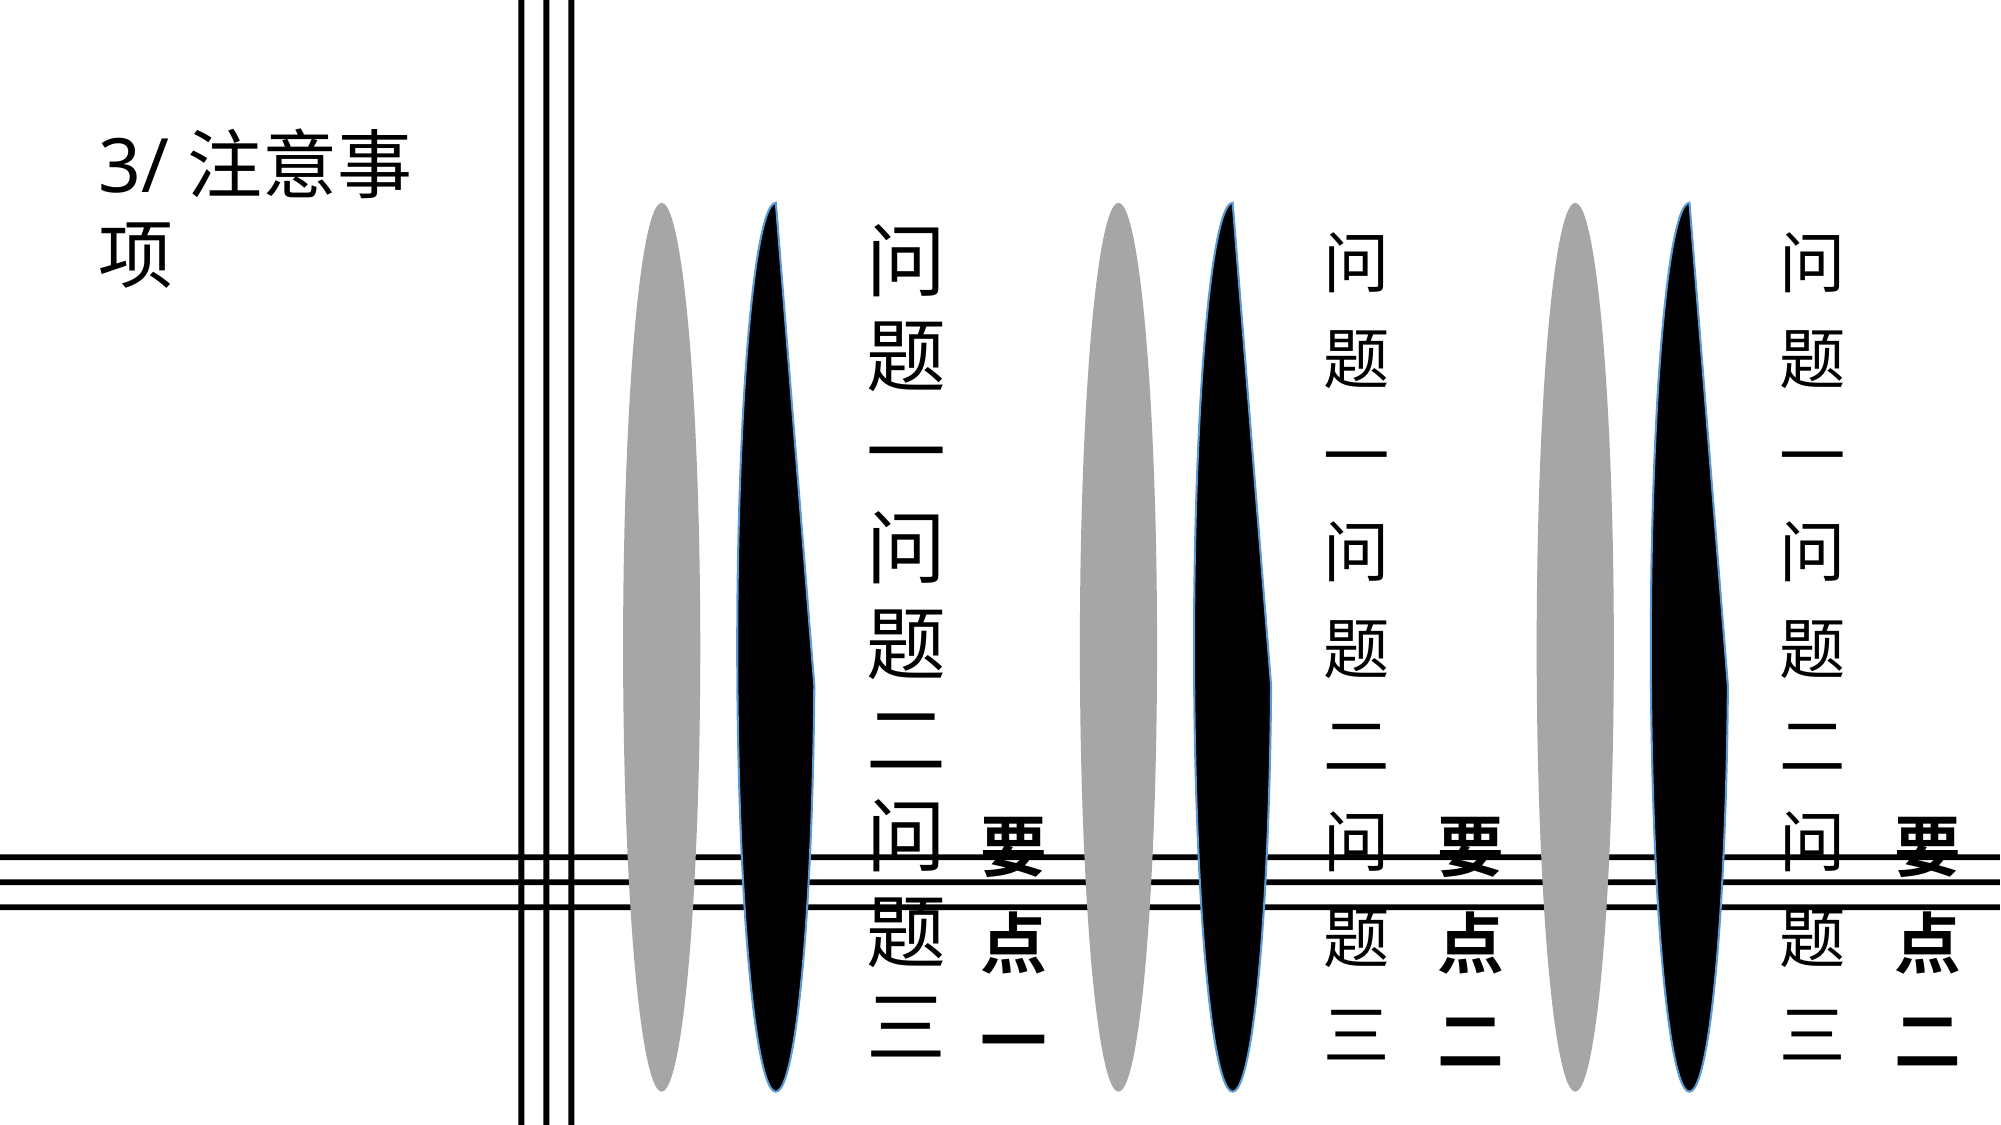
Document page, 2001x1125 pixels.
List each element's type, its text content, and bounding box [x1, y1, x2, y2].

text_box [567, 911, 575, 1125]
text_box 3/注意事项 [83, 109, 500, 305]
text_box [567, 861, 575, 878]
text_box [542, 861, 550, 878]
text_box [517, 911, 525, 1125]
text_box [1957, 878, 2000, 886]
text_box [0, 853, 622, 861]
text_box [517, 861, 525, 878]
text_box [1957, 903, 2000, 911]
text_box [1957, 853, 2000, 861]
text_box [542, 0, 550, 853]
text_box [0, 878, 622, 886]
text_box [567, 886, 575, 903]
text_box [542, 911, 550, 1125]
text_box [622, 202, 1957, 1092]
text_box [542, 886, 550, 903]
text_box [517, 886, 525, 903]
text_box [0, 903, 622, 911]
text_box [517, 0, 525, 853]
text_box [567, 0, 575, 853]
